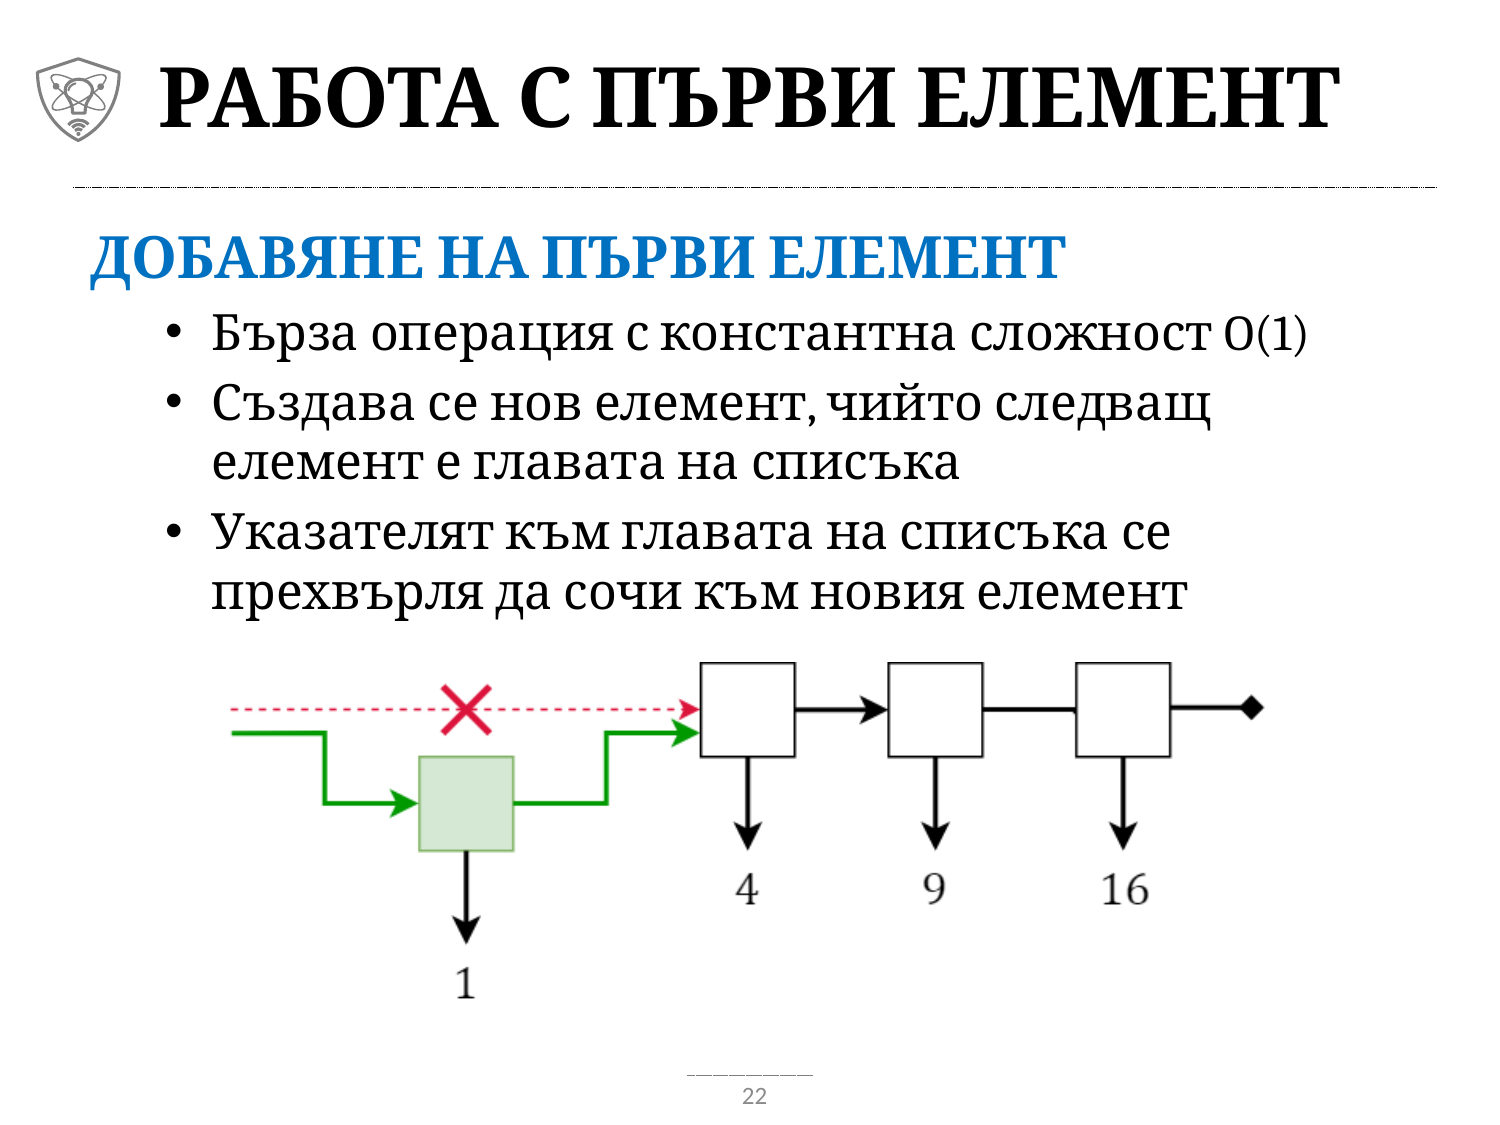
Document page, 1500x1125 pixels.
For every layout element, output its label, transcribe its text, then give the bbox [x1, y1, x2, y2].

title Работа с първи елемент [0, 0, 1500, 188]
list Добавяне на първи елемент Бърза операция с константна сложност O(1) Създава се нов елемент, чийто следващ елемент е главата на списъка Указателят към главата на списъка се прехвърля да сочи към новия елемент [75, 212, 1450, 1063]
picture [212, 662, 1285, 1019]
slide_number 22 [579, 1065, 930, 1125]
